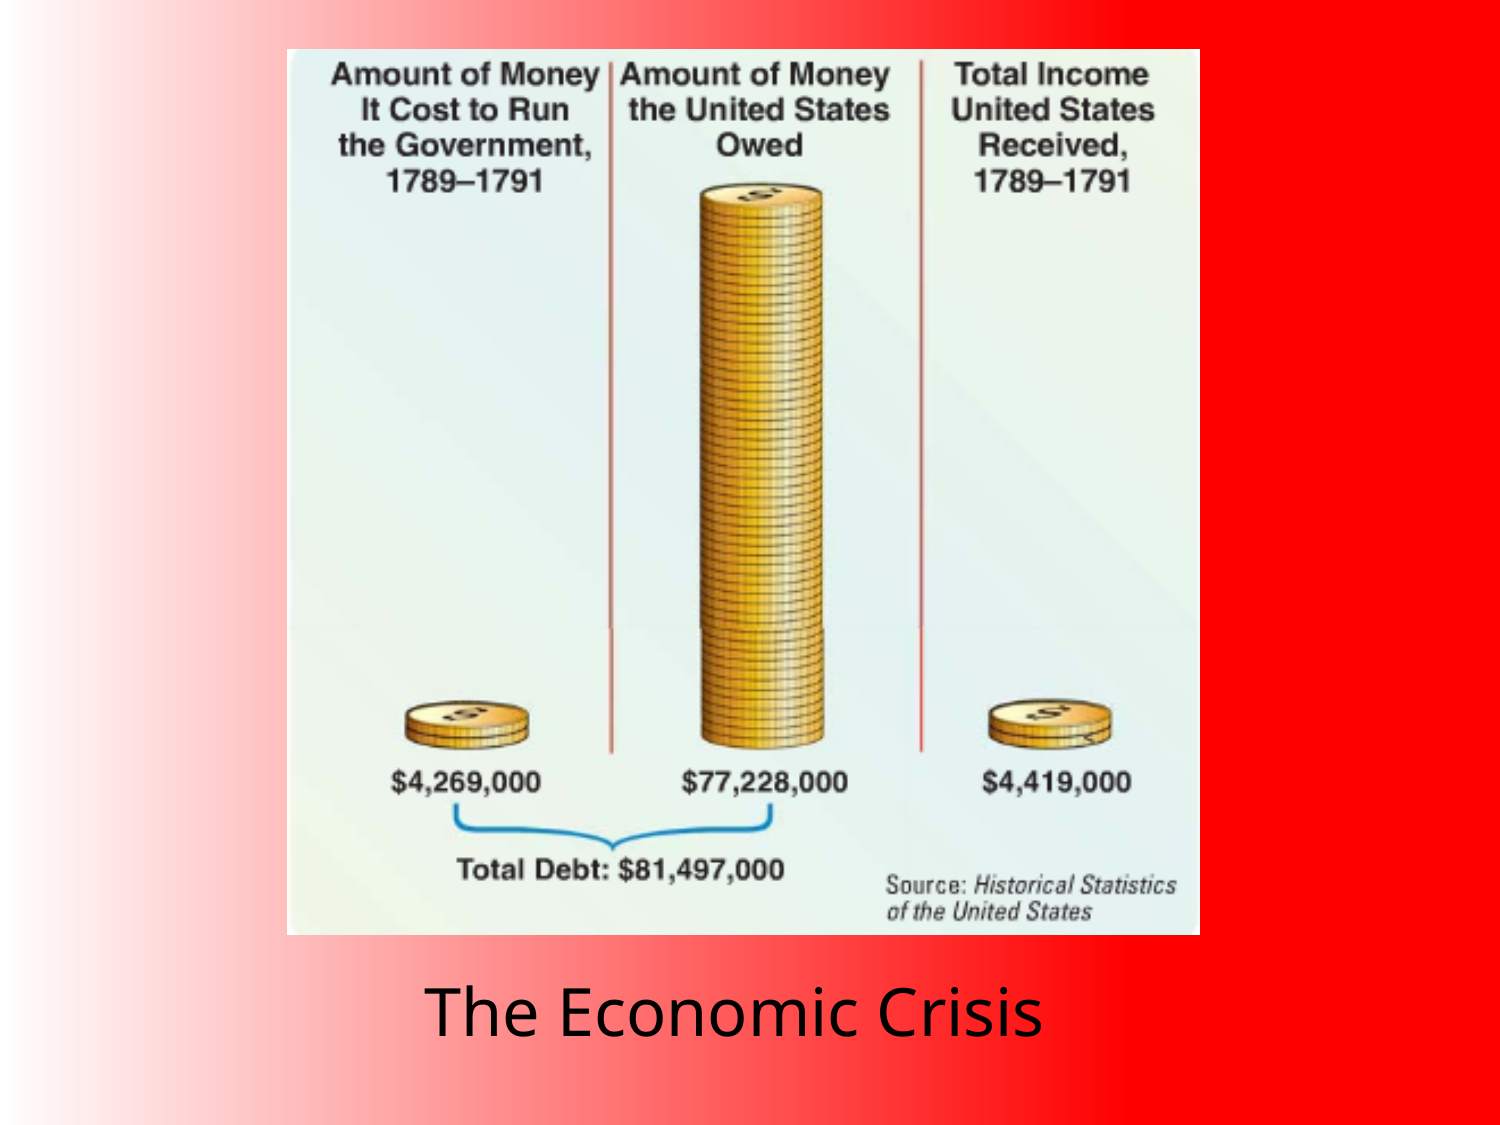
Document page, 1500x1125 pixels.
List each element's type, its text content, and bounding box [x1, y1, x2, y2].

picture [287, 49, 1201, 935]
list The Economic Crisis [262, 962, 1225, 1095]
